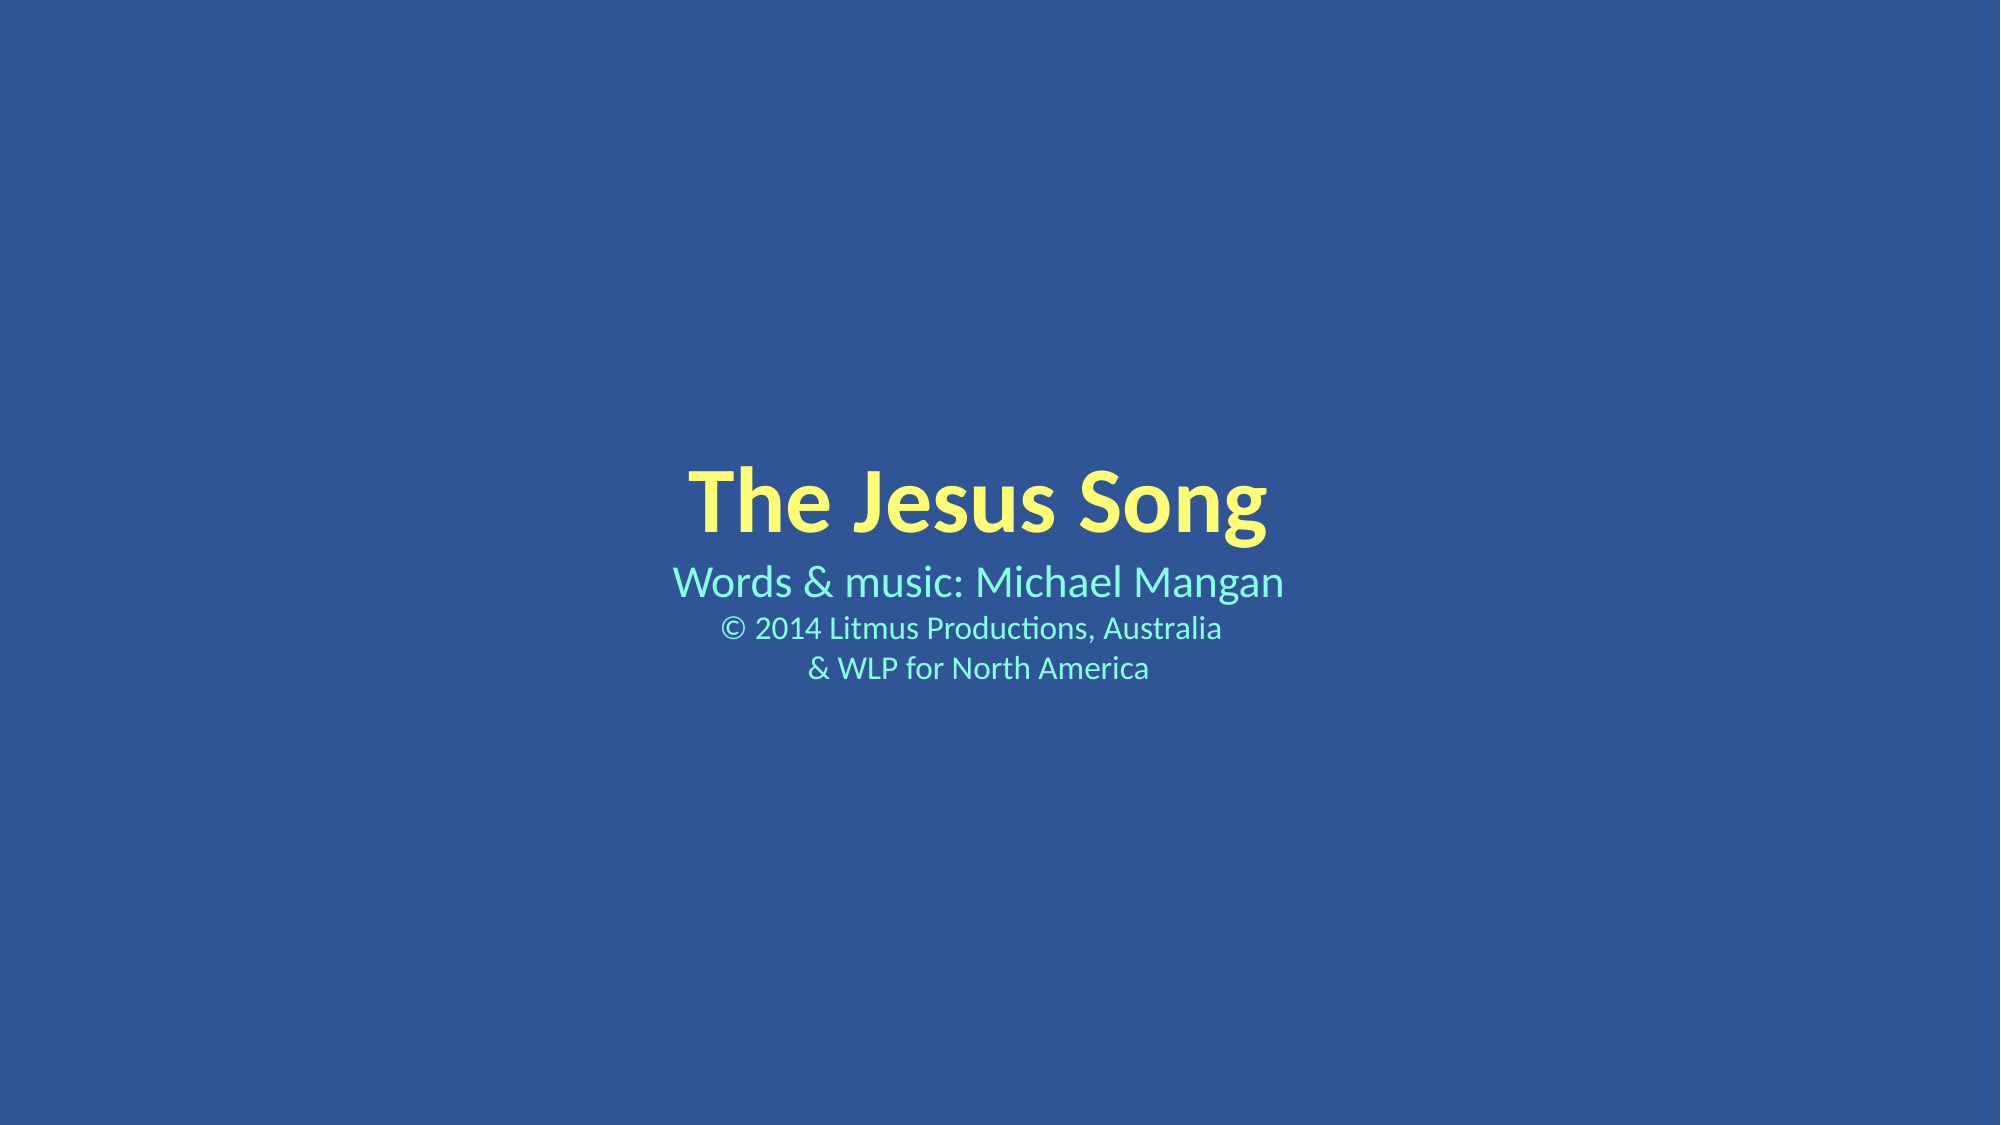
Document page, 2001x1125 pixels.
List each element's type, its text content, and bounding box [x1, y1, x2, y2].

text_box The Jesus Song Words & music: Michael Mangan © 2014 Litmus Productions, Australia & WLP for North America [291, 403, 1667, 722]
